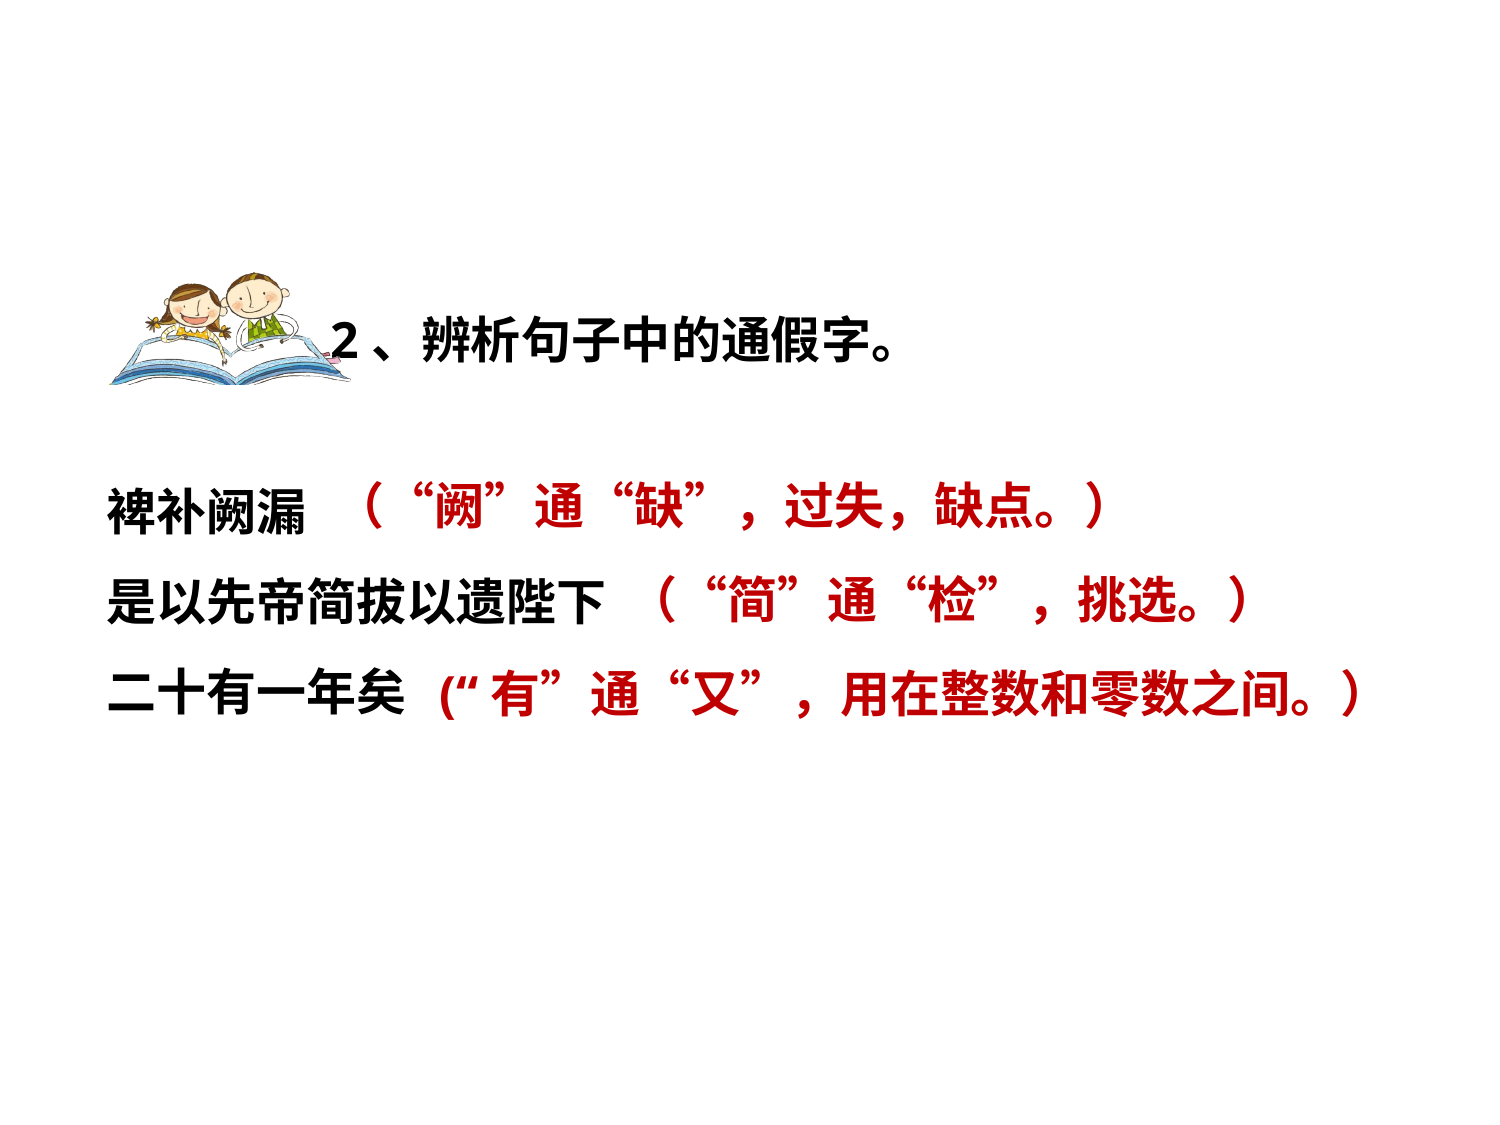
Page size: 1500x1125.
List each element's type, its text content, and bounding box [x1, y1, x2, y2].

picture [104, 270, 351, 385]
text_box 2、辨析句子中的通假字。 [351, 270, 943, 376]
text_box （“简”通“检”，挑选。） [612, 560, 1293, 636]
text_box 裨补阙漏 是以先帝简拔以遗陛下 二十有一年矣 [92, 442, 655, 728]
text_box (“有”通“又”，用在整数和零数之间。） [424, 654, 1406, 730]
text_box （“阙”通“缺”，过失，缺点。） [319, 466, 1150, 542]
